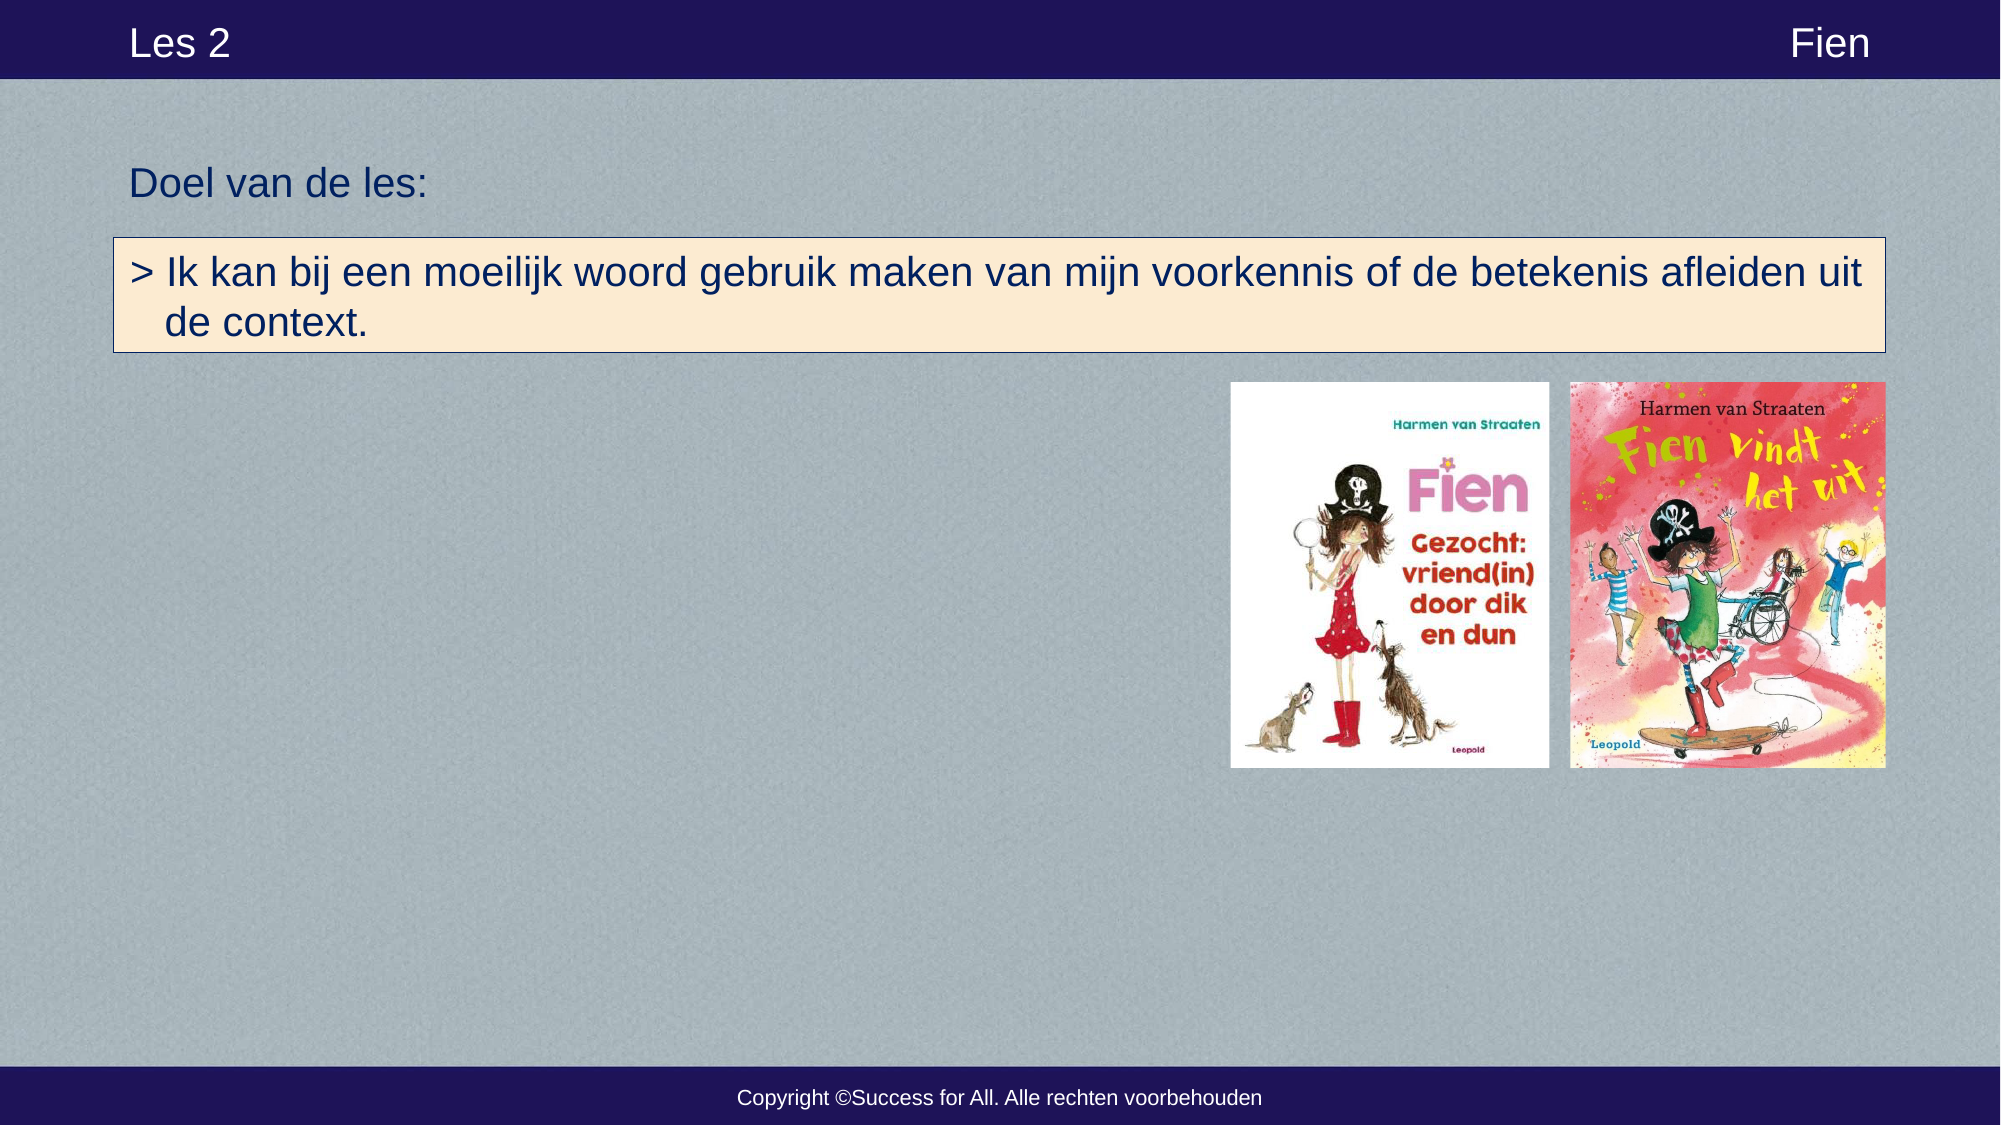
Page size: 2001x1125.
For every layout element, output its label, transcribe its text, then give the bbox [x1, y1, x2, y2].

text_box Fien [999, 8, 1886, 73]
text_box Copyright ©Success for All. Alle rechten voorbehouden [0, 1076, 2000, 1125]
text_box Les 2 [114, 8, 354, 73]
text_box Doel van de les: [113, 148, 1635, 214]
text_box > Ik kan bij een moeilijk woord gebruik maken van mijn voorkennis of de betekenis afleiden uit de context. [113, 237, 1886, 353]
picture [0, 0, 2001, 1125]
